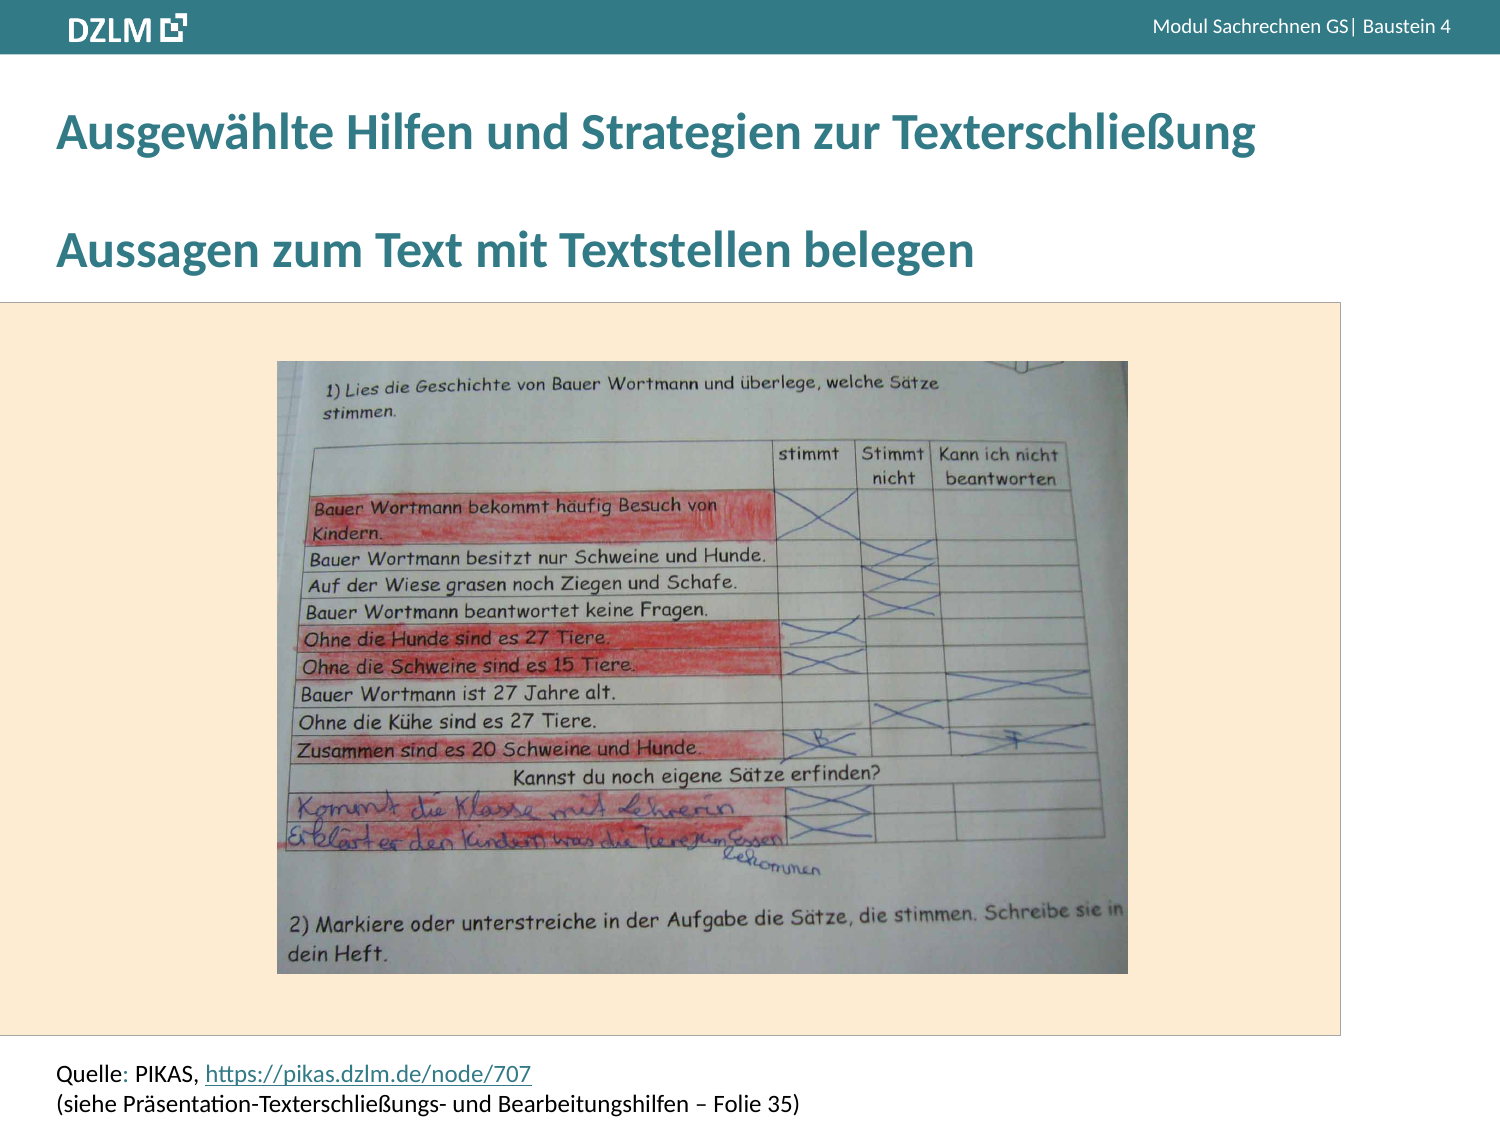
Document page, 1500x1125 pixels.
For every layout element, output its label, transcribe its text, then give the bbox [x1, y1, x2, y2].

text_box Aussagen zum Text mit Textstellen belegen [41, 208, 1179, 403]
picture [277, 361, 1129, 974]
text_box Ausgewählte Hilfen und Strategien zur Texterschließung [41, 89, 1500, 171]
text_box Quelle: PIKAS, https://pikas.dzlm.de/node/707 (siehe Präsentation-Texterschließungs- und Bearbeitungshilfen – Folie 35) [41, 1050, 1412, 1125]
text_box [0, 301, 1343, 1037]
